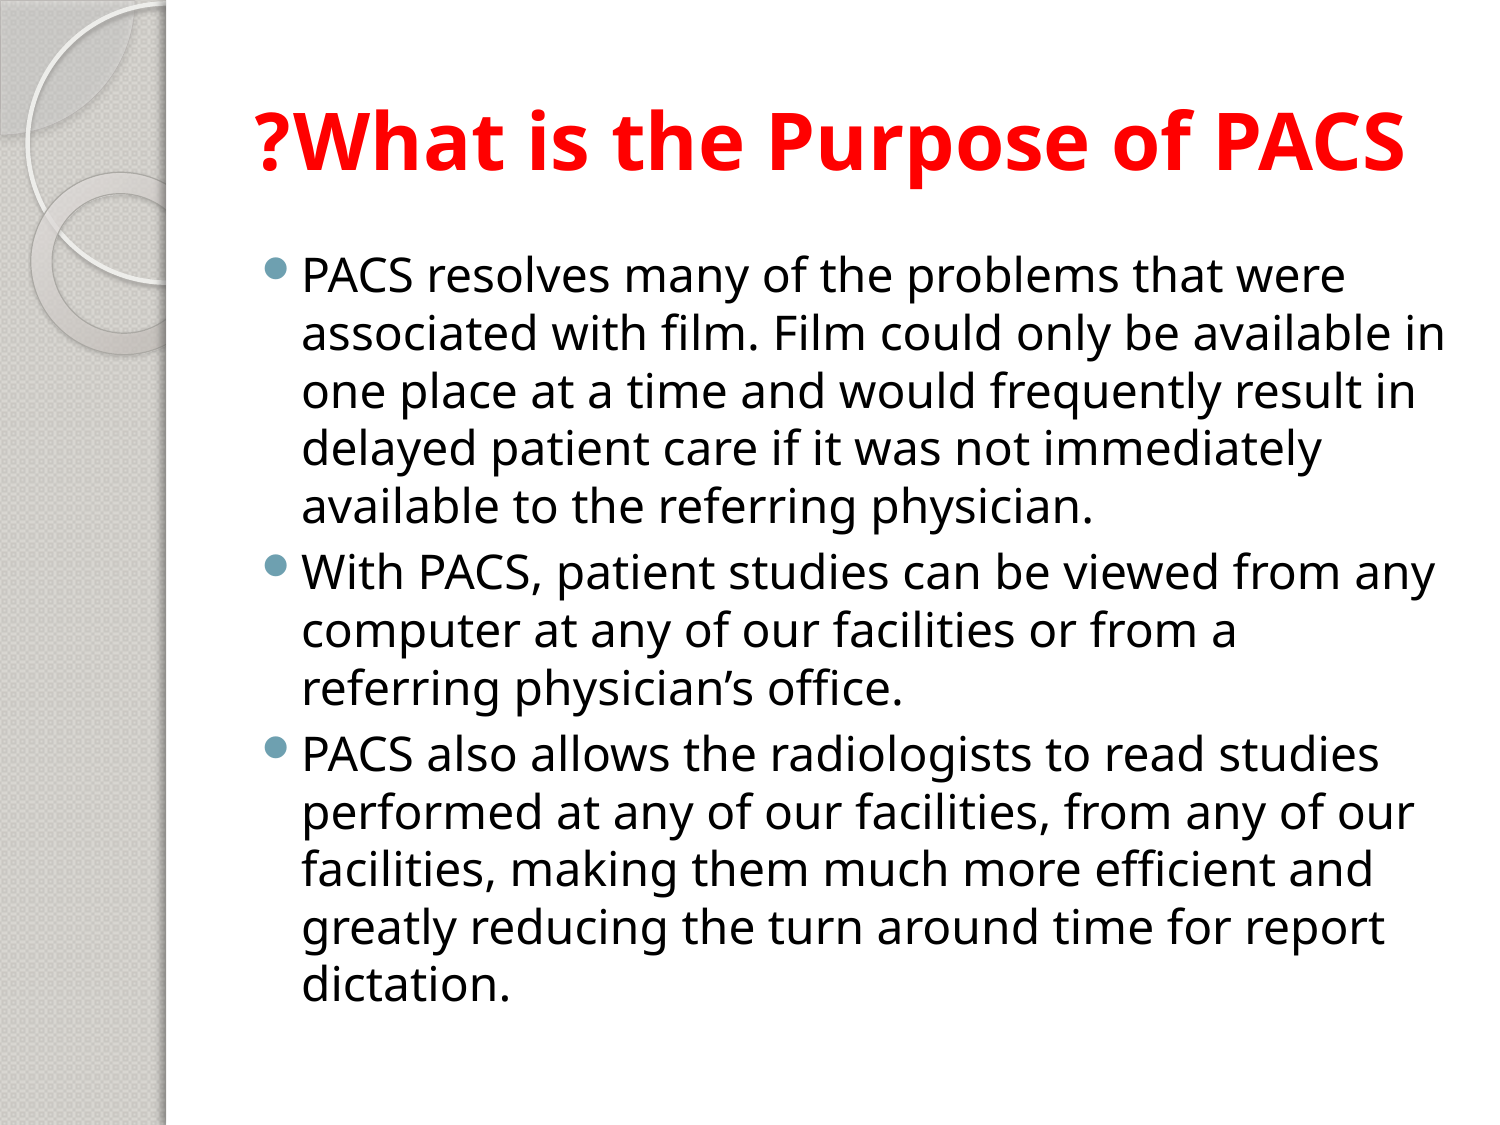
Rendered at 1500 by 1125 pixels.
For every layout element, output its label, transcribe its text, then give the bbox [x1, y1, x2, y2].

title What is the Purpose of PACS? [235, 45, 1466, 233]
list PACS resolves many of the problems that were associated with film. Film could only be available in one place at a time and would frequently result in delayed patient care if it was not immediately available to the referring physician. With PACS, patient studies can be viewed from any computer at any of our facilities or from a referring physician’s office. PACS also allows the radiologists to read studies performed at any of our facilities, from any of our facilities, making them much more efficient and greatly reducing the turn around time for report dictation. [235, 237, 1466, 1025]
